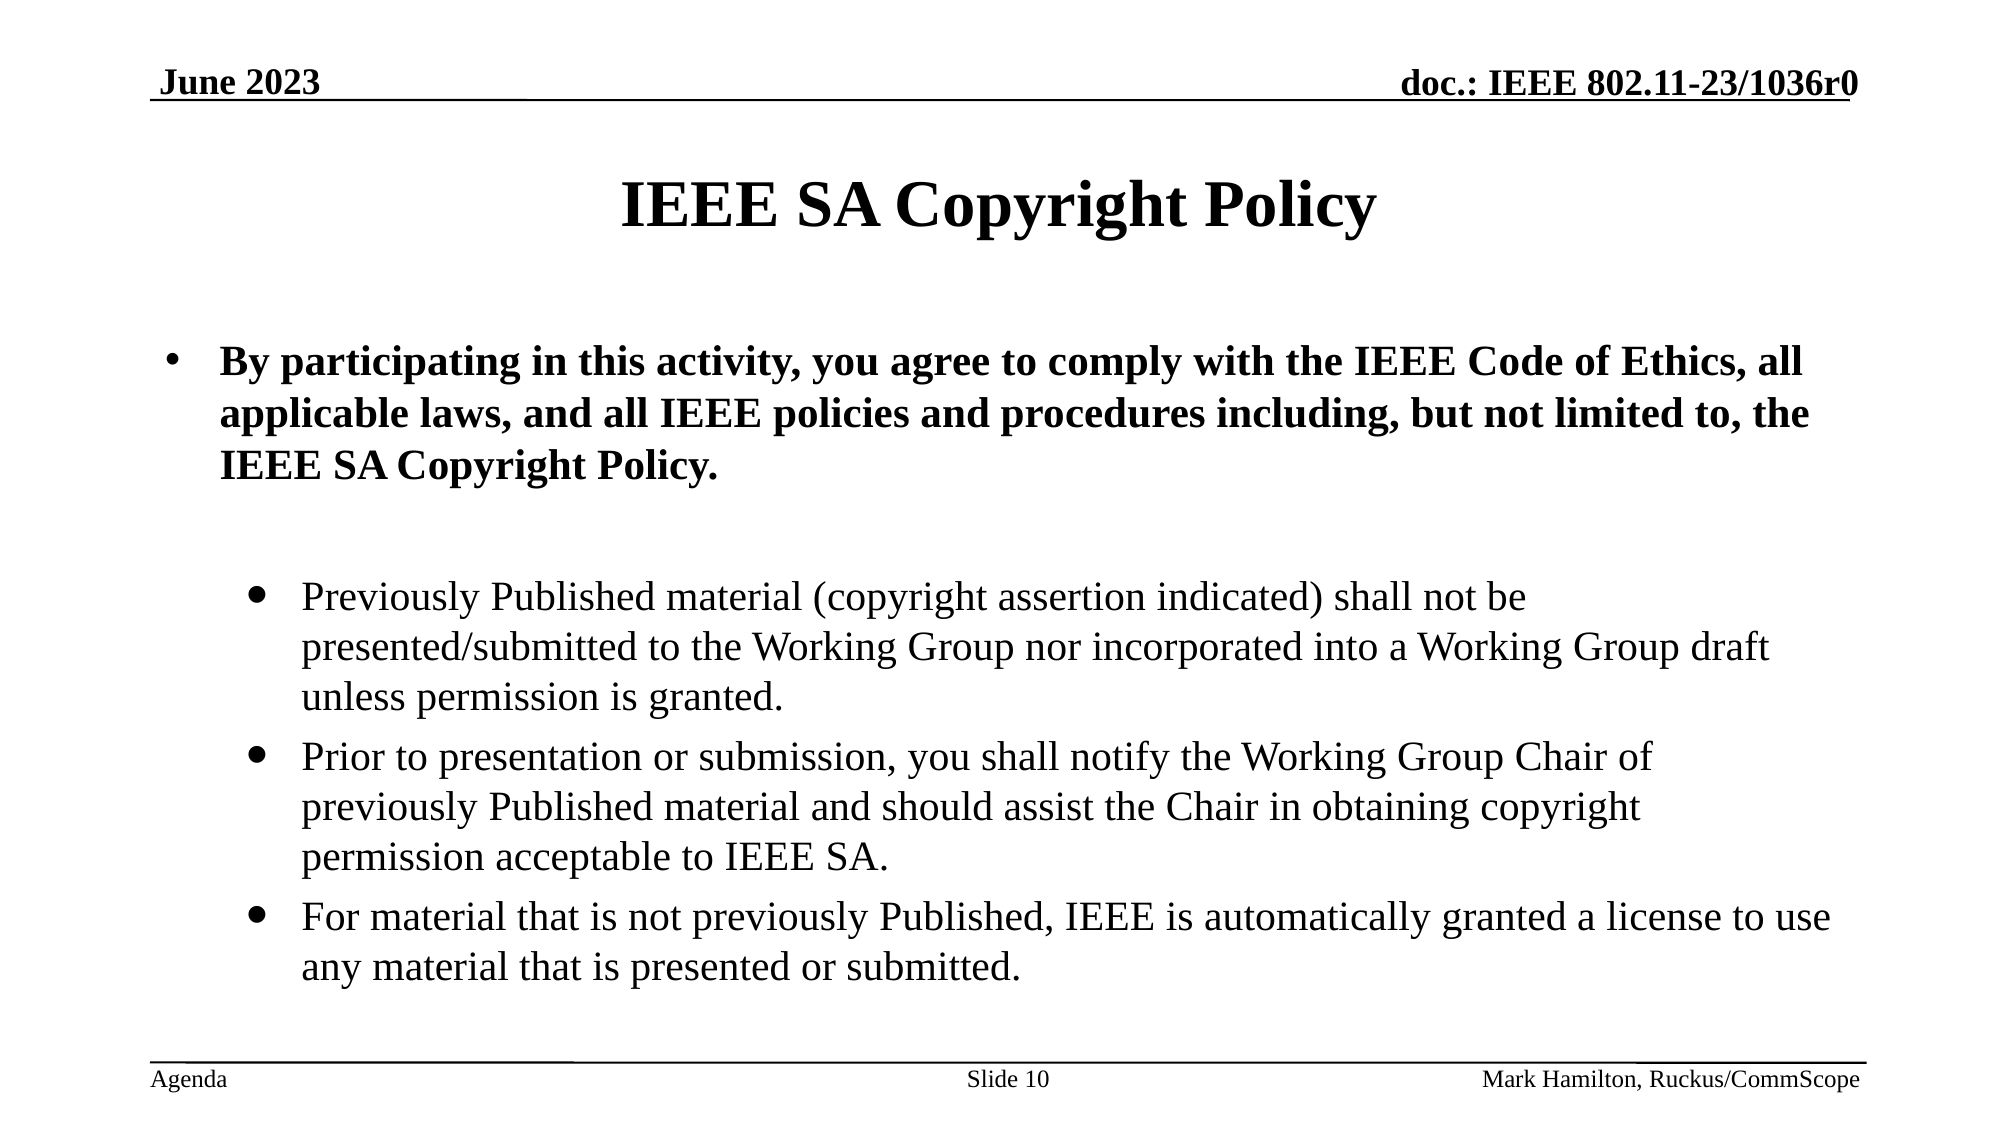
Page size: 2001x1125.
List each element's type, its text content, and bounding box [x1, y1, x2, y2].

list By participating in this activity, you agree to comply with the IEEE Code of Ethics, all applicable laws, and all IEEE policies and procedures including, but not limited to, the IEEE SA Copyright Policy. Previously Published material (copyright assertion indicated) shall not be presented/submitted to the Working Group nor incorporated into a Working Group draft unless permission is granted. Prior to presentation or submission, you shall notify the Working Group Chair of previously Published material and should assist the Chair in obtaining copyright permission acceptable to IEEE SA. For material that is not previously Published, IEEE is automatically granted a license to use any material that is presented or submitted. [149, 324, 1850, 1000]
slide_number Slide 10 [950, 1061, 1067, 1123]
title IEEE SA Copyright Policy [149, 112, 1850, 288]
